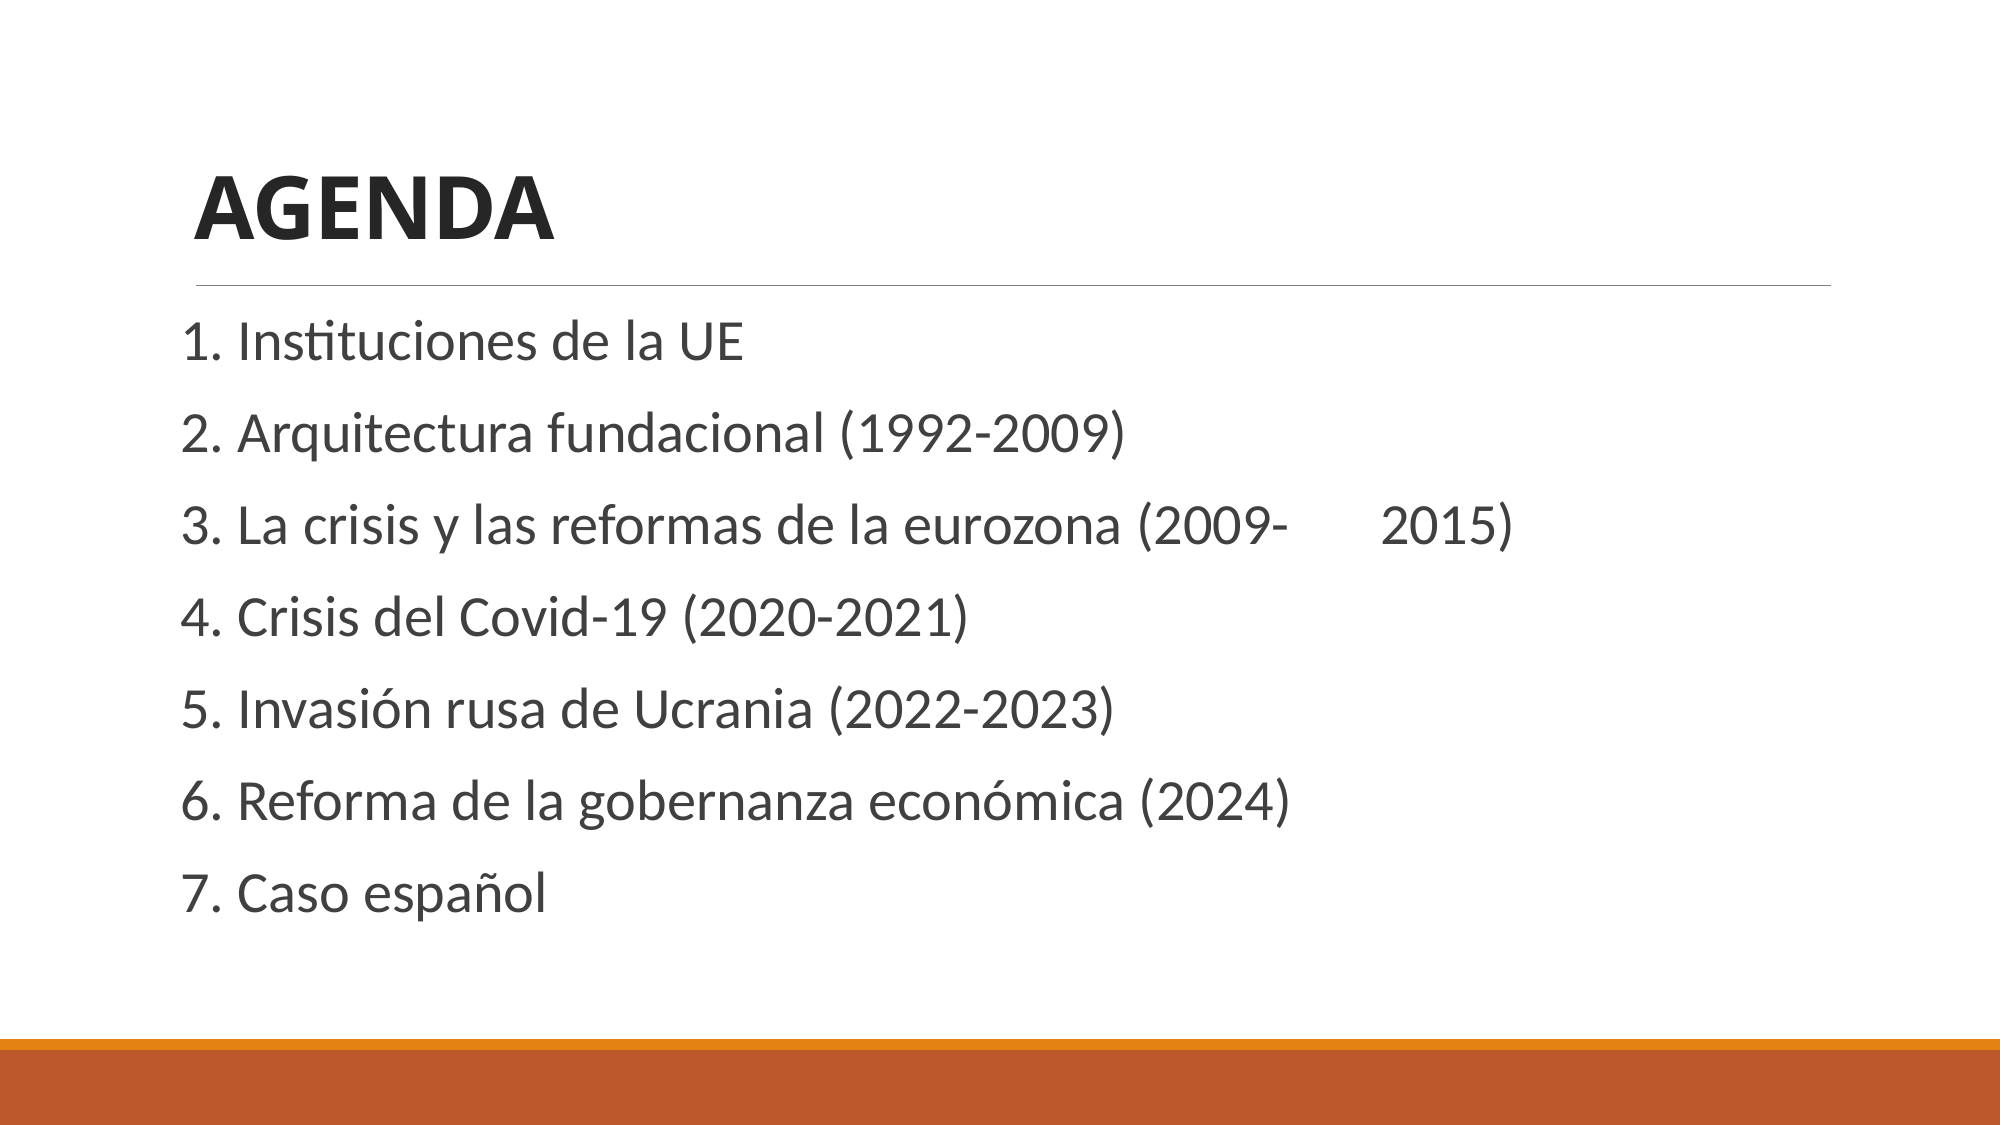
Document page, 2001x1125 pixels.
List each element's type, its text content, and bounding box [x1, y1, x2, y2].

title AGENDA [179, 149, 1530, 265]
list 1. Instituciones de la UE 2. Arquitectura fundacional (1992-2009) 3. La crisis y las reformas de la eurozona (2009- 2015) 4. Crisis del Covid-19 (2020-2021) 5. Invasión rusa de Ucrania (2022-2023) 6. Reforma de la gobernanza económica (2024) 7. Caso español [180, 302, 1830, 963]
